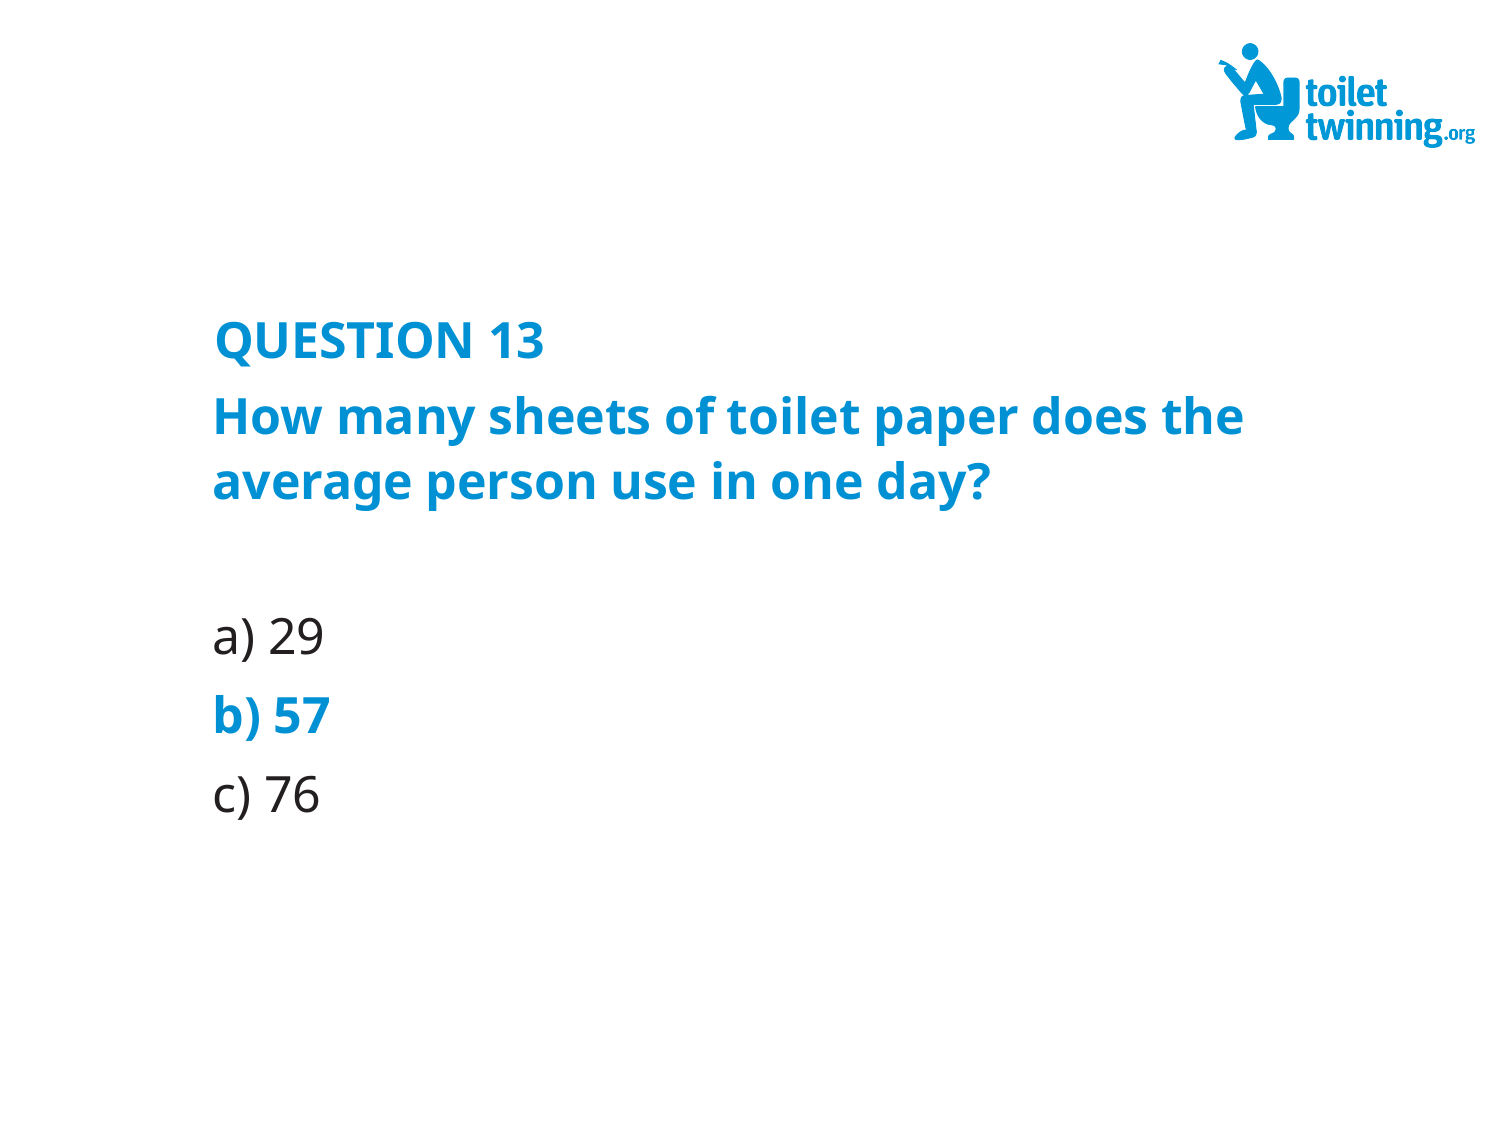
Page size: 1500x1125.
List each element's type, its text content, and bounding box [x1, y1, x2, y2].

picture [1250, 84, 1261, 94]
picture [1218, 43, 1254, 80]
picture [1218, 43, 1475, 148]
text_box QUESTION 13 How many sheets of toilet paper does the average person use in one day? a) 29 b) 57 c) 76 [197, 296, 1431, 831]
